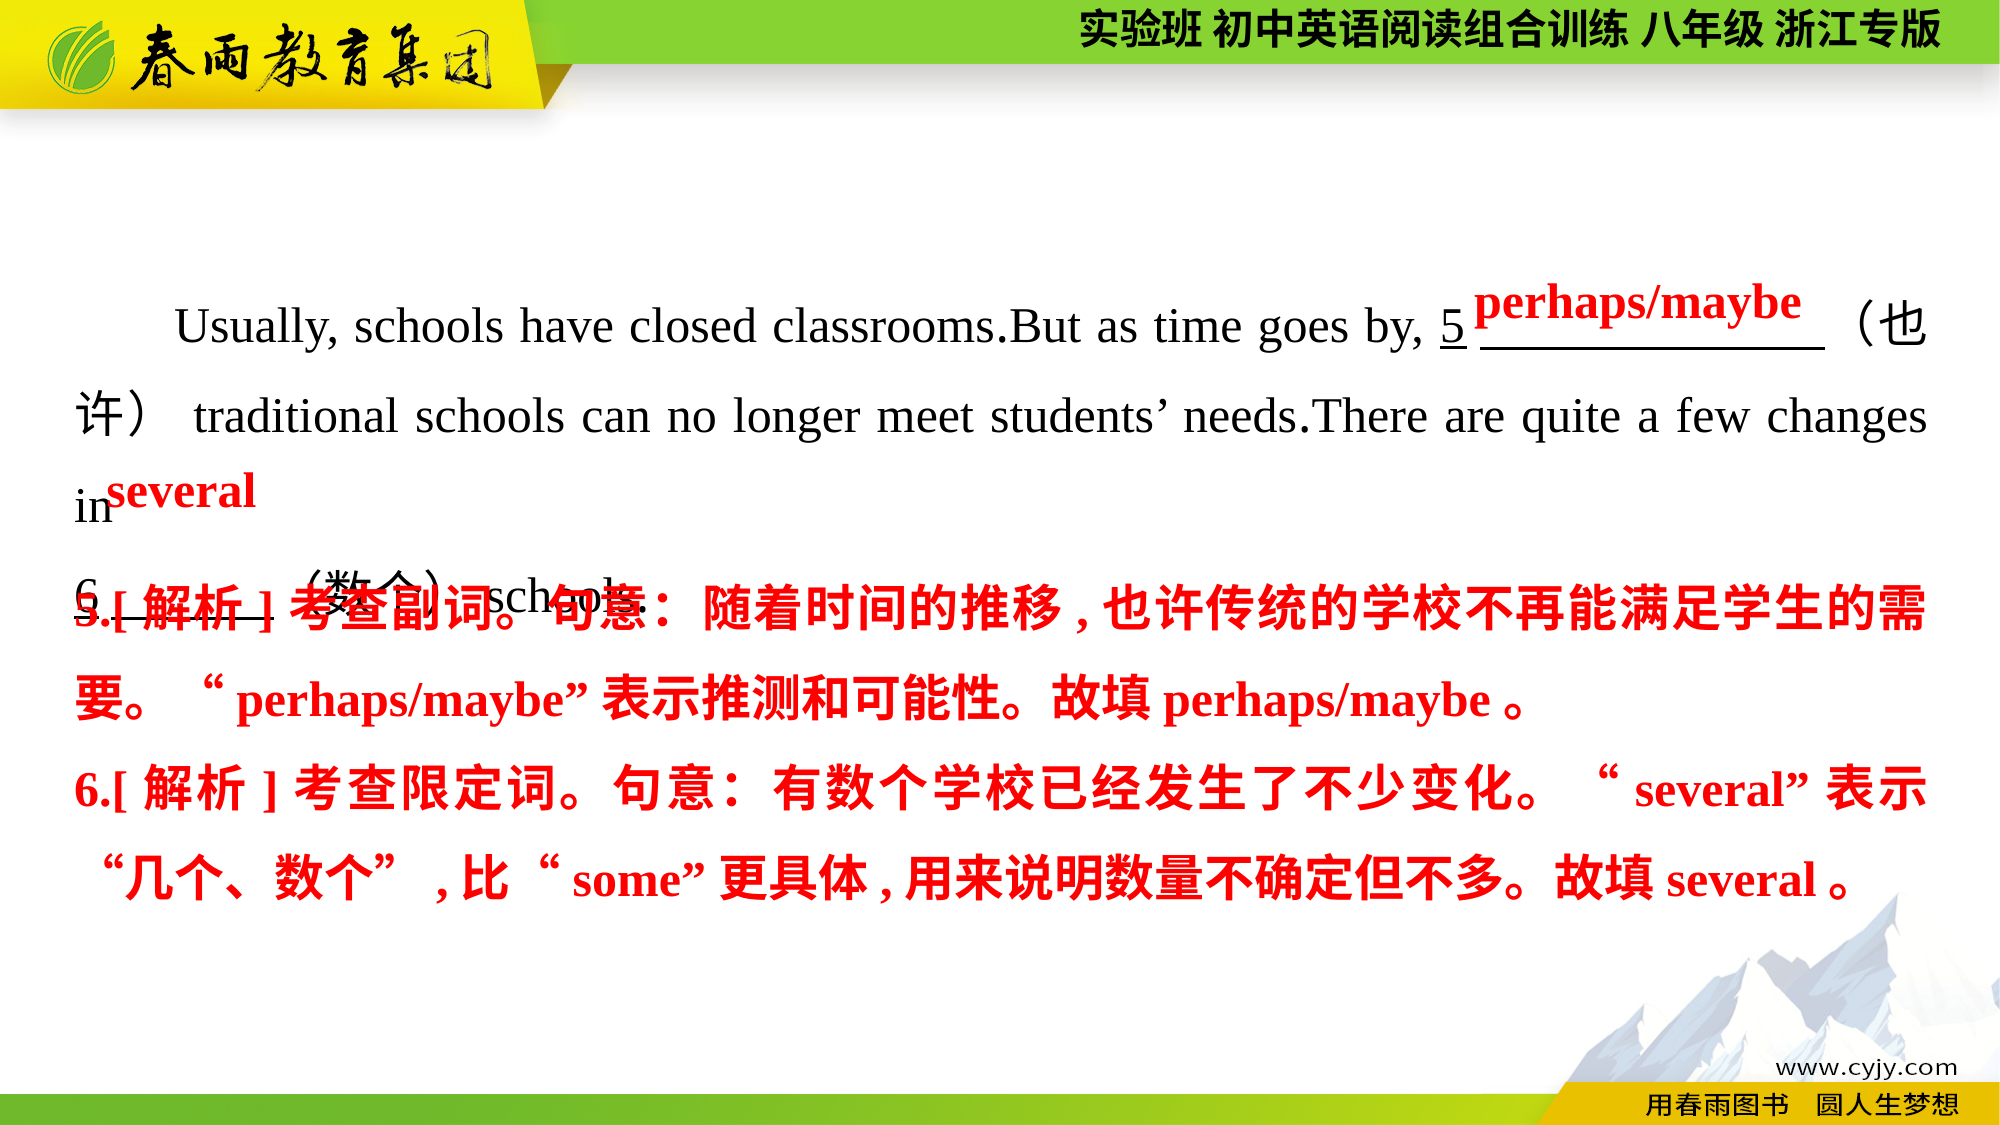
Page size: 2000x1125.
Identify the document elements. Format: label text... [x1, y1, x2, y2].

list Usually, schools have closed classrooms.But as time goes by, 5 （也许）traditional schools can no longer meet students’ needs.There are quite a few changes in 6 （数个）schools. [59, 255, 1944, 538]
picture [0, 0, 2000, 1125]
text_box several [79, 449, 272, 525]
text_box 6.[解析]考查限定词。句意：有数个学校已经发生了不少变化。“several”表示“几个、数个”,比“some”更具体,用来说明数量不确定但不多。故填several。 [59, 719, 1944, 915]
text_box 5.[解析]考查副词。句意：随着时间的推移,也许传统的学校不再能满足学生的需要。“perhaps/maybe”表示推测和可能性。故填perhaps/maybe。 [59, 538, 1944, 719]
text_box perhaps/maybe [1459, 261, 1818, 336]
